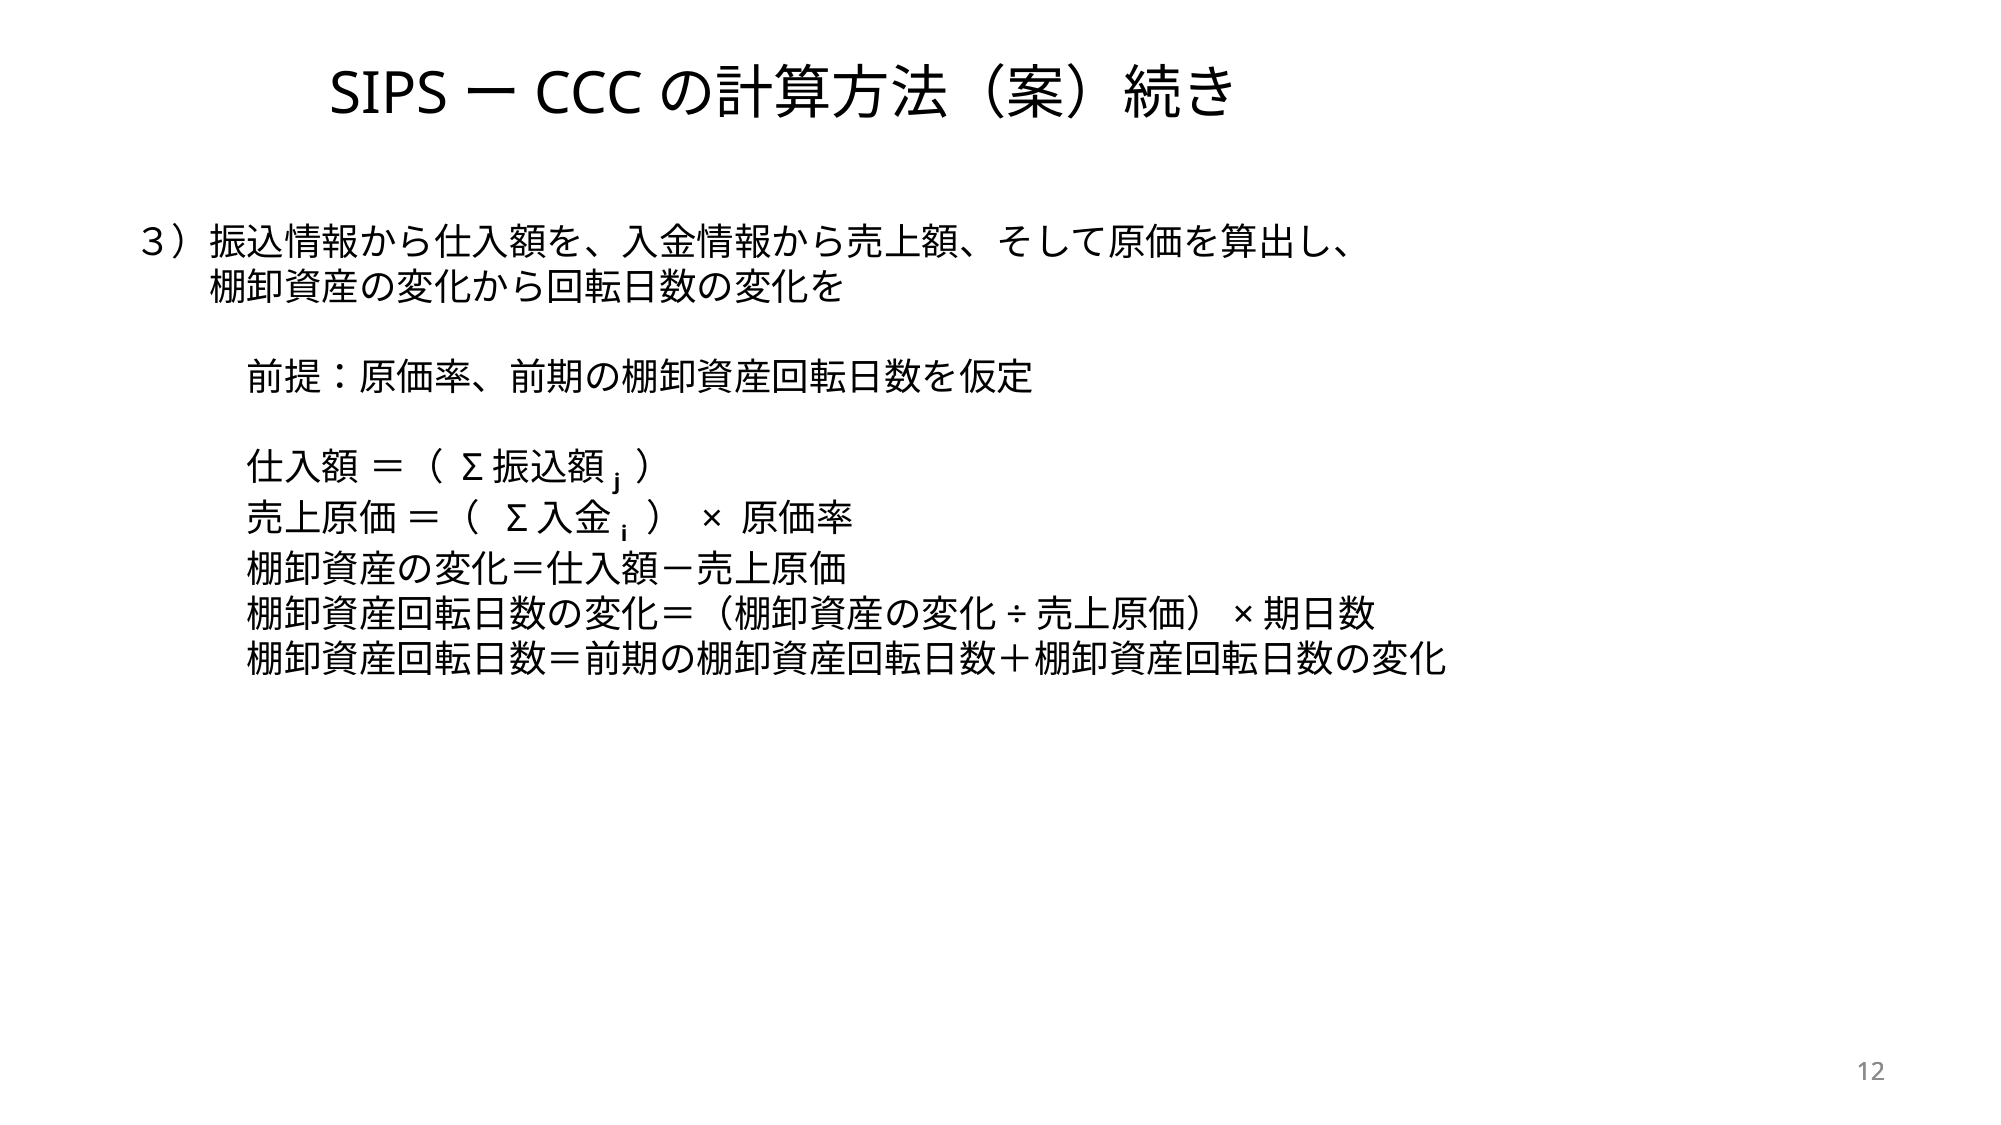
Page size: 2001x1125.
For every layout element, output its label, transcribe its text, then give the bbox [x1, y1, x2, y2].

text_box ３）振込情報から仕入額を、入金情報から売上額、そして原価を算出し、 棚卸資産の変化から回転日数の変化を 前提：原価率、前期の棚卸資産回転日数を仮定 仕入額 ＝（ Σ振込額j ） 売上原価 ＝（ Σ入金i ） × 原価率 棚卸資産の変化＝仕入額－売上原価 棚卸資産回転日数の変化＝（棚卸資産の変化÷売上原価）×期日数 棚卸資産回転日数＝前期の棚卸資産回転日数＋棚卸資産回転日数の変化 [119, 210, 1856, 733]
text_box 12 [1433, 1042, 1900, 1103]
text_box SIPSーCCCの計算方法（案）続き [315, 47, 1255, 133]
